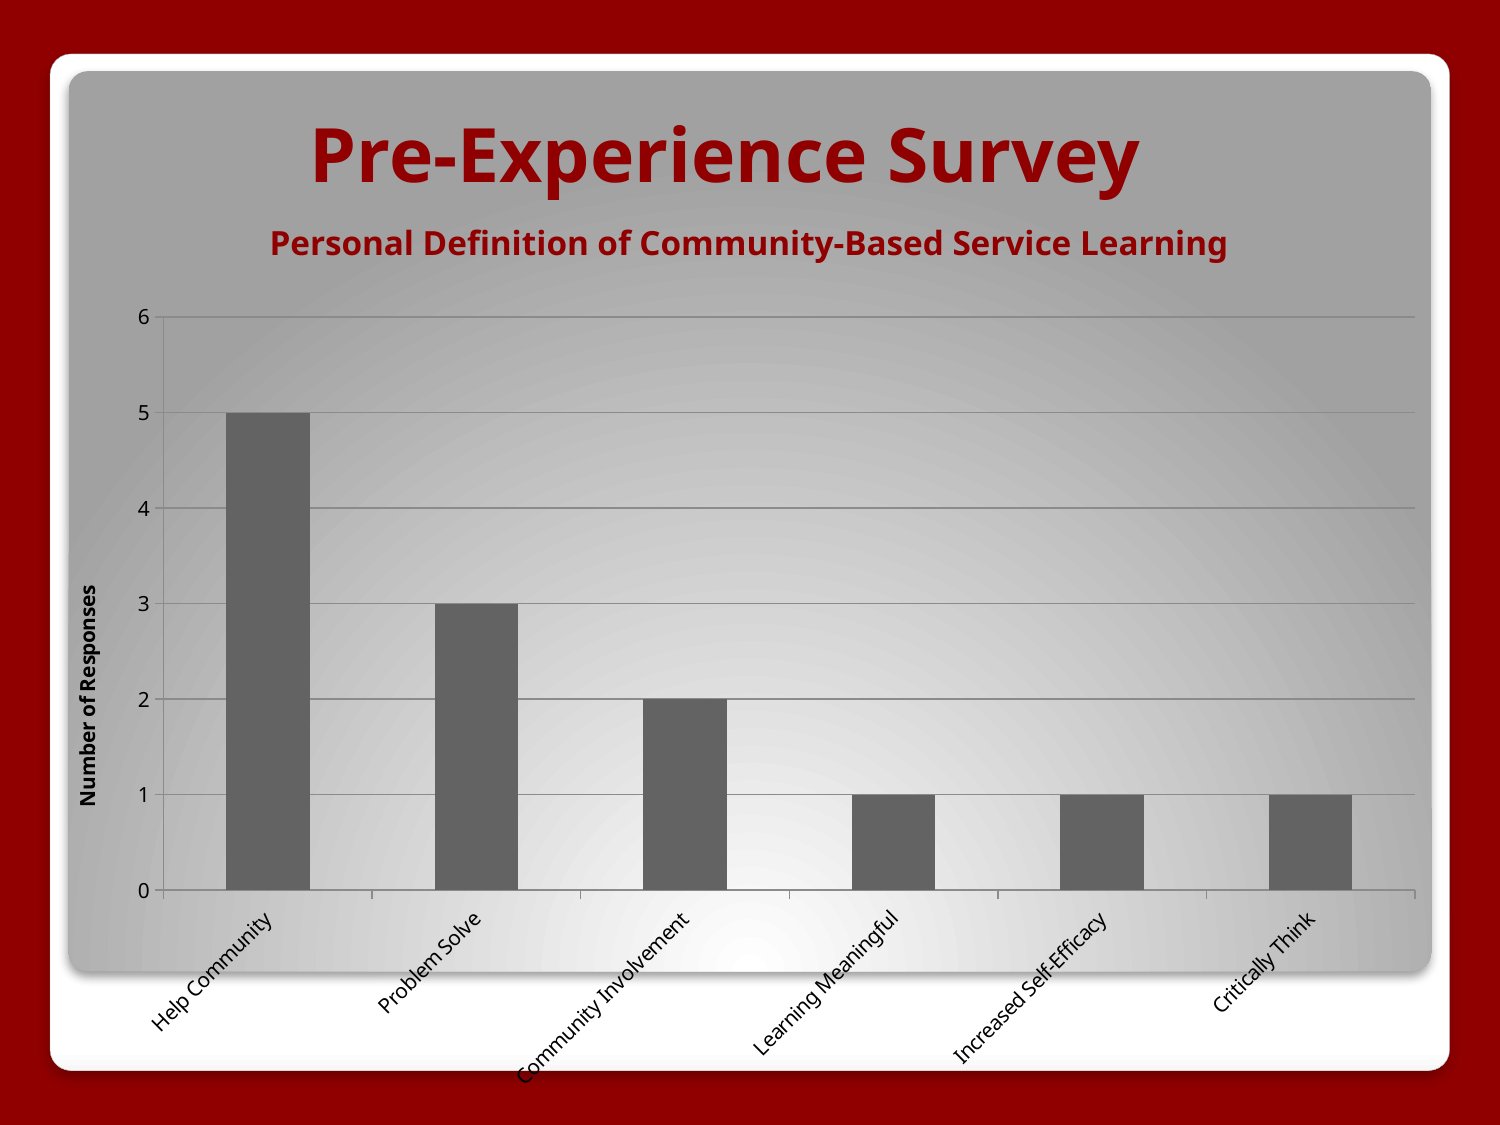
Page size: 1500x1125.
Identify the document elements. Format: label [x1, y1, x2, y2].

chart [0, 74, 1500, 1101]
